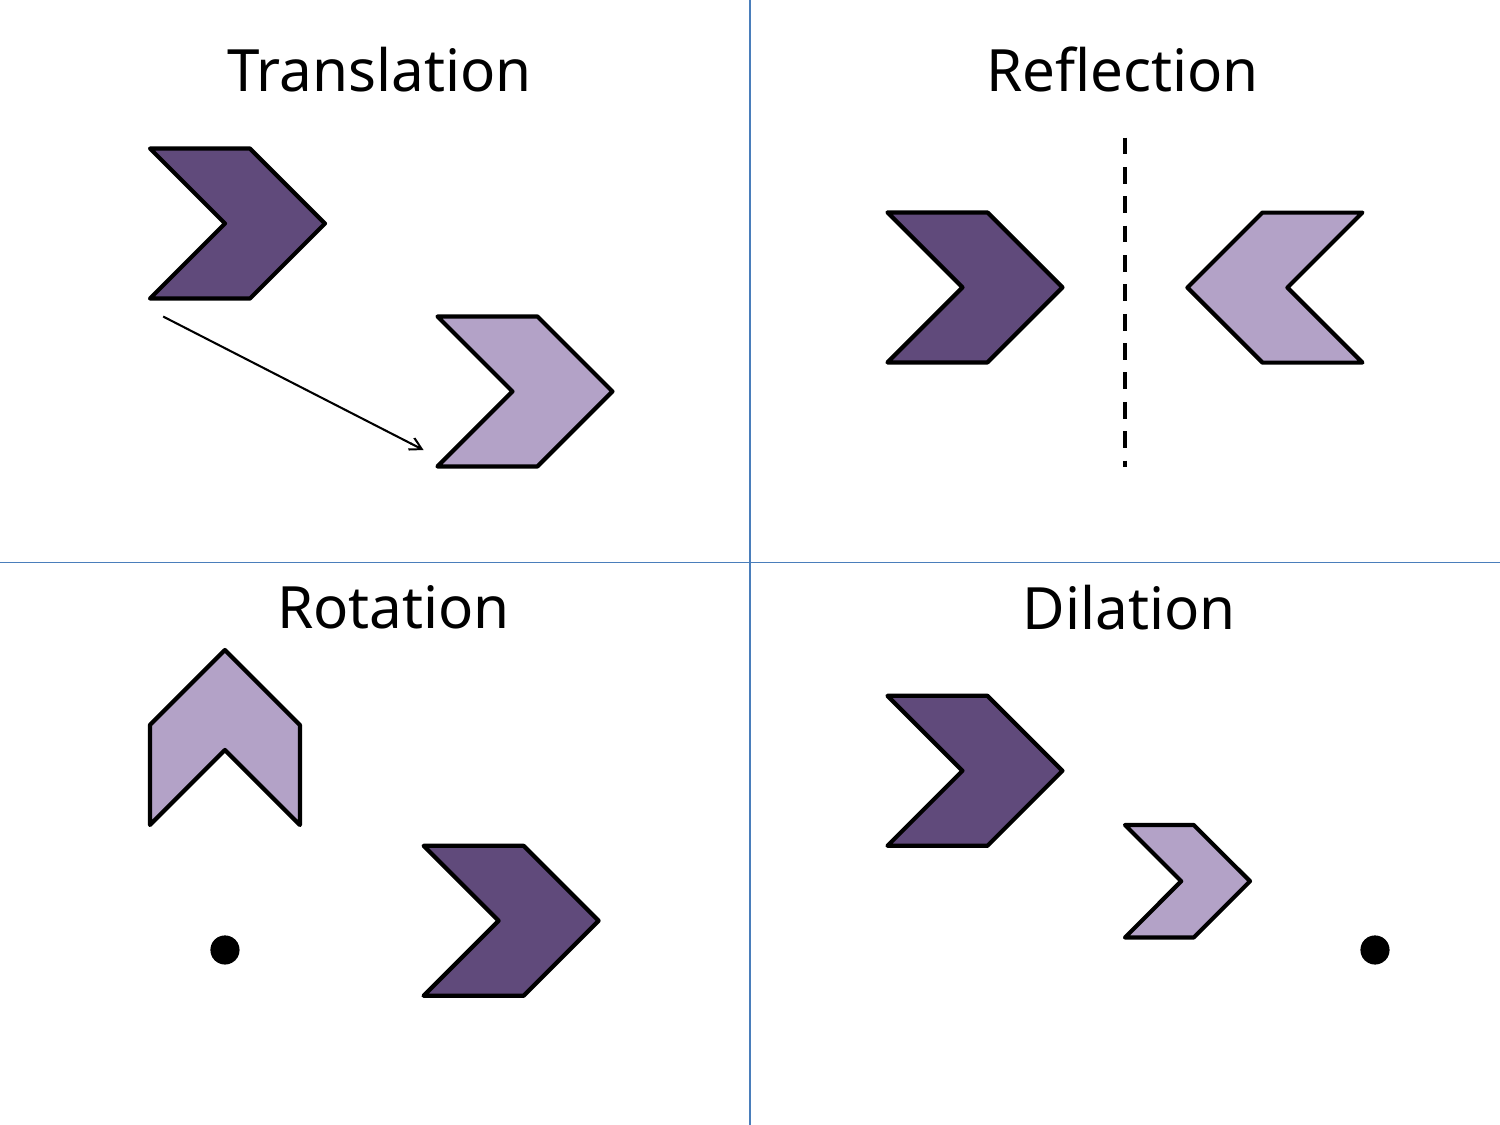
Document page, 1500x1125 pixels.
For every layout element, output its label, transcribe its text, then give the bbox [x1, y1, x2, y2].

text_box [435, 314, 615, 469]
text_box [210, 935, 240, 965]
text_box [885, 210, 1065, 365]
text_box [1123, 822, 1253, 940]
text_box Rotation [262, 571, 713, 648]
text_box [885, 693, 1065, 848]
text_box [162, 316, 424, 451]
text_box [1185, 210, 1365, 365]
text_box [148, 146, 328, 301]
text_box Translation [212, 25, 663, 111]
text_box [147, 647, 303, 827]
text_box Reflection [941, 25, 1392, 111]
text_box Dilation [962, 571, 1413, 649]
text_box [1360, 935, 1390, 965]
text_box [421, 843, 601, 998]
